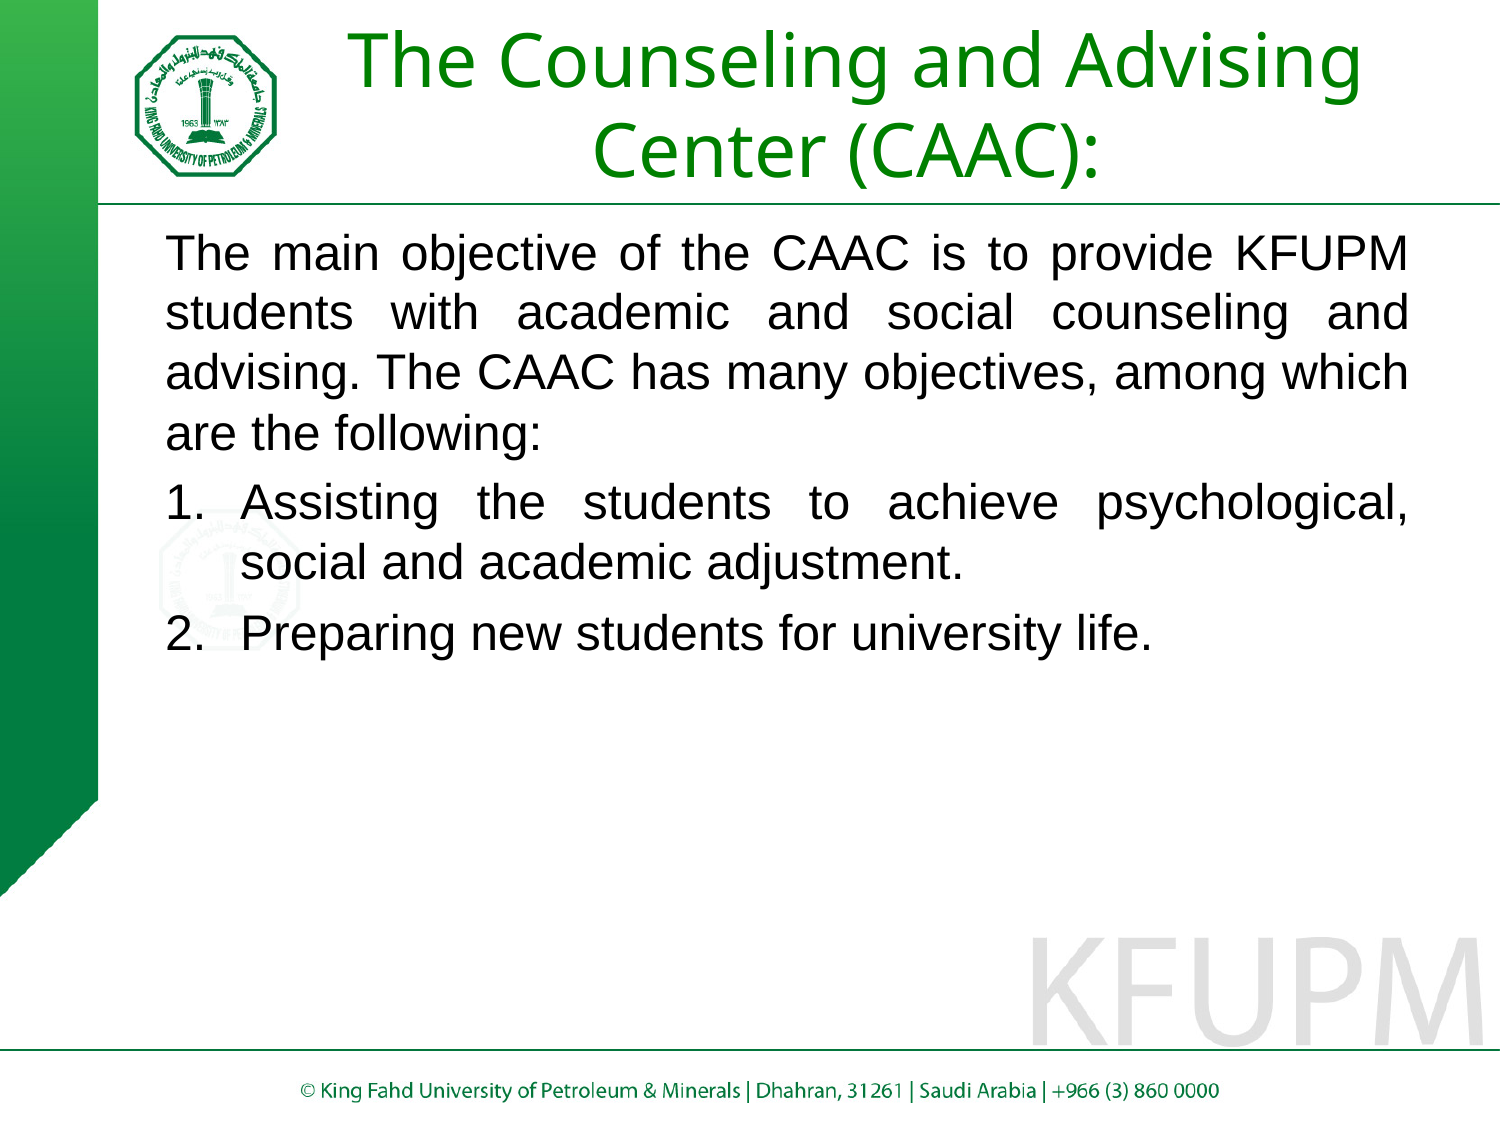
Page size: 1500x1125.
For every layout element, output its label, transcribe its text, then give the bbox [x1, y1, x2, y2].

title The Counseling and Advising Center (CAAC): [287, 12, 1426, 173]
picture [0, 0, 1500, 1103]
list The main objective of the CAAC is to provide KFUPM students with academic and social counseling and advising. The CAAC has many objectives, among which are the following: Assisting the students to achieve psychological, social and academic adjustment. Preparing new students for university life. [149, 212, 1426, 1001]
